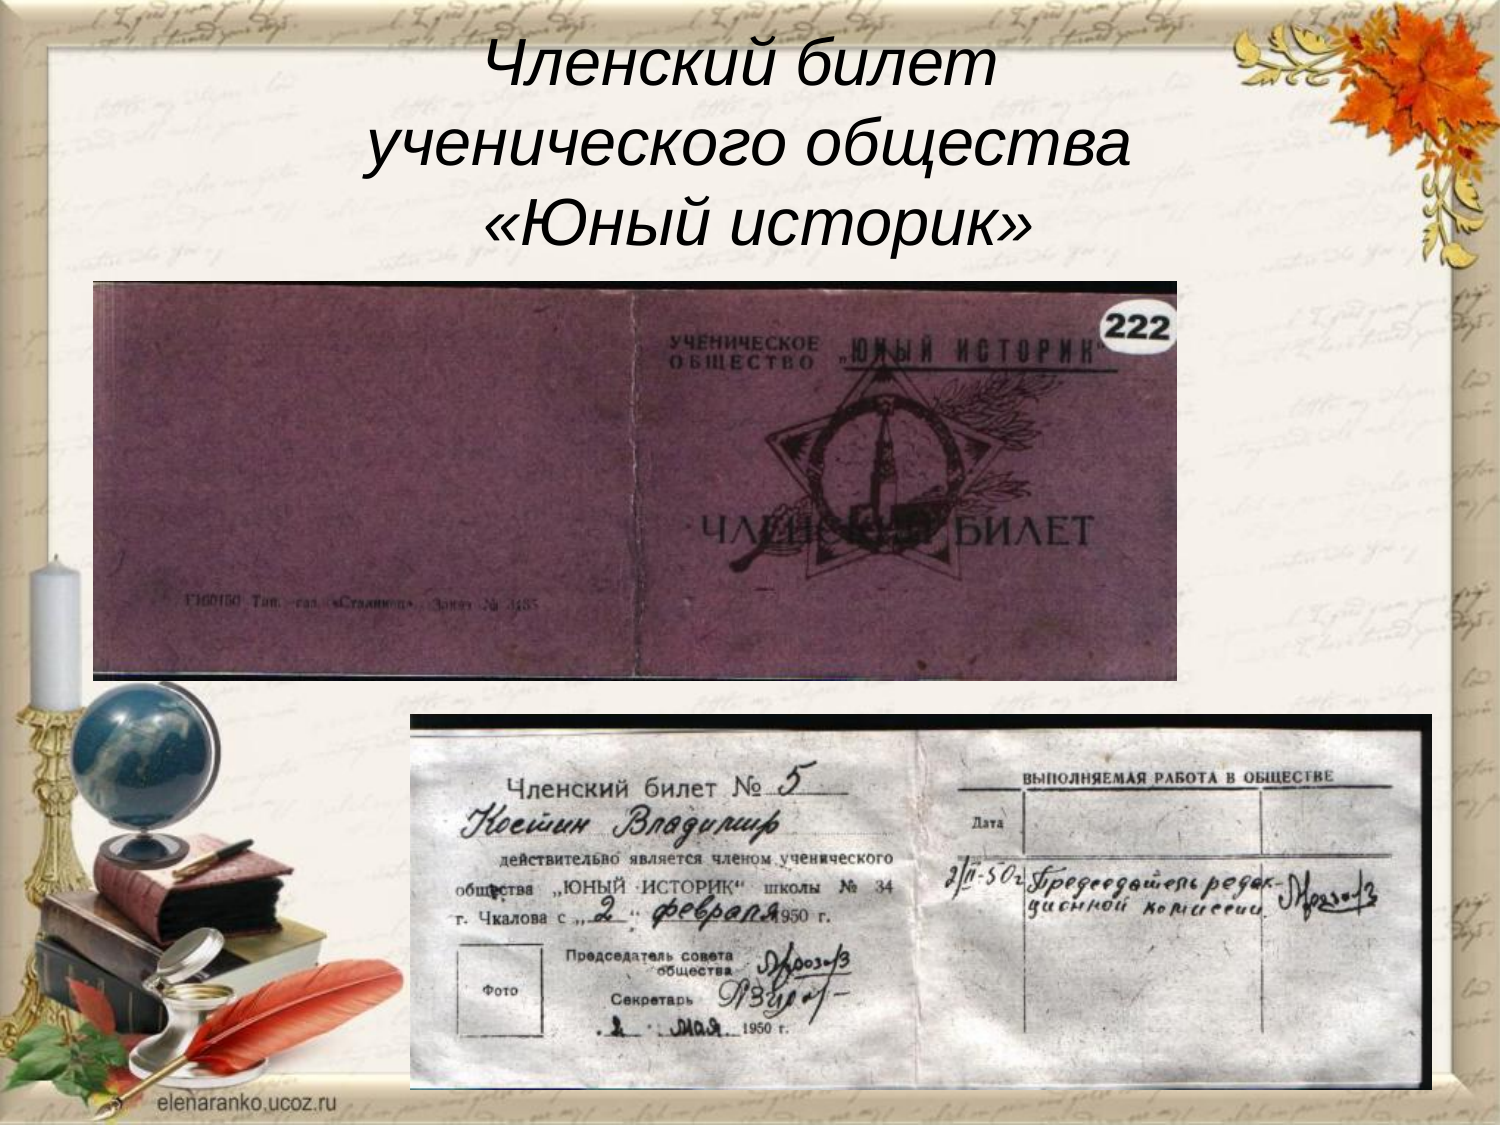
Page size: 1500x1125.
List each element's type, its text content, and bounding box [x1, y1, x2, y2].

picture [0, 0, 1500, 1125]
title Членский билет ученического общества «Юный историк» [74, 44, 1426, 233]
